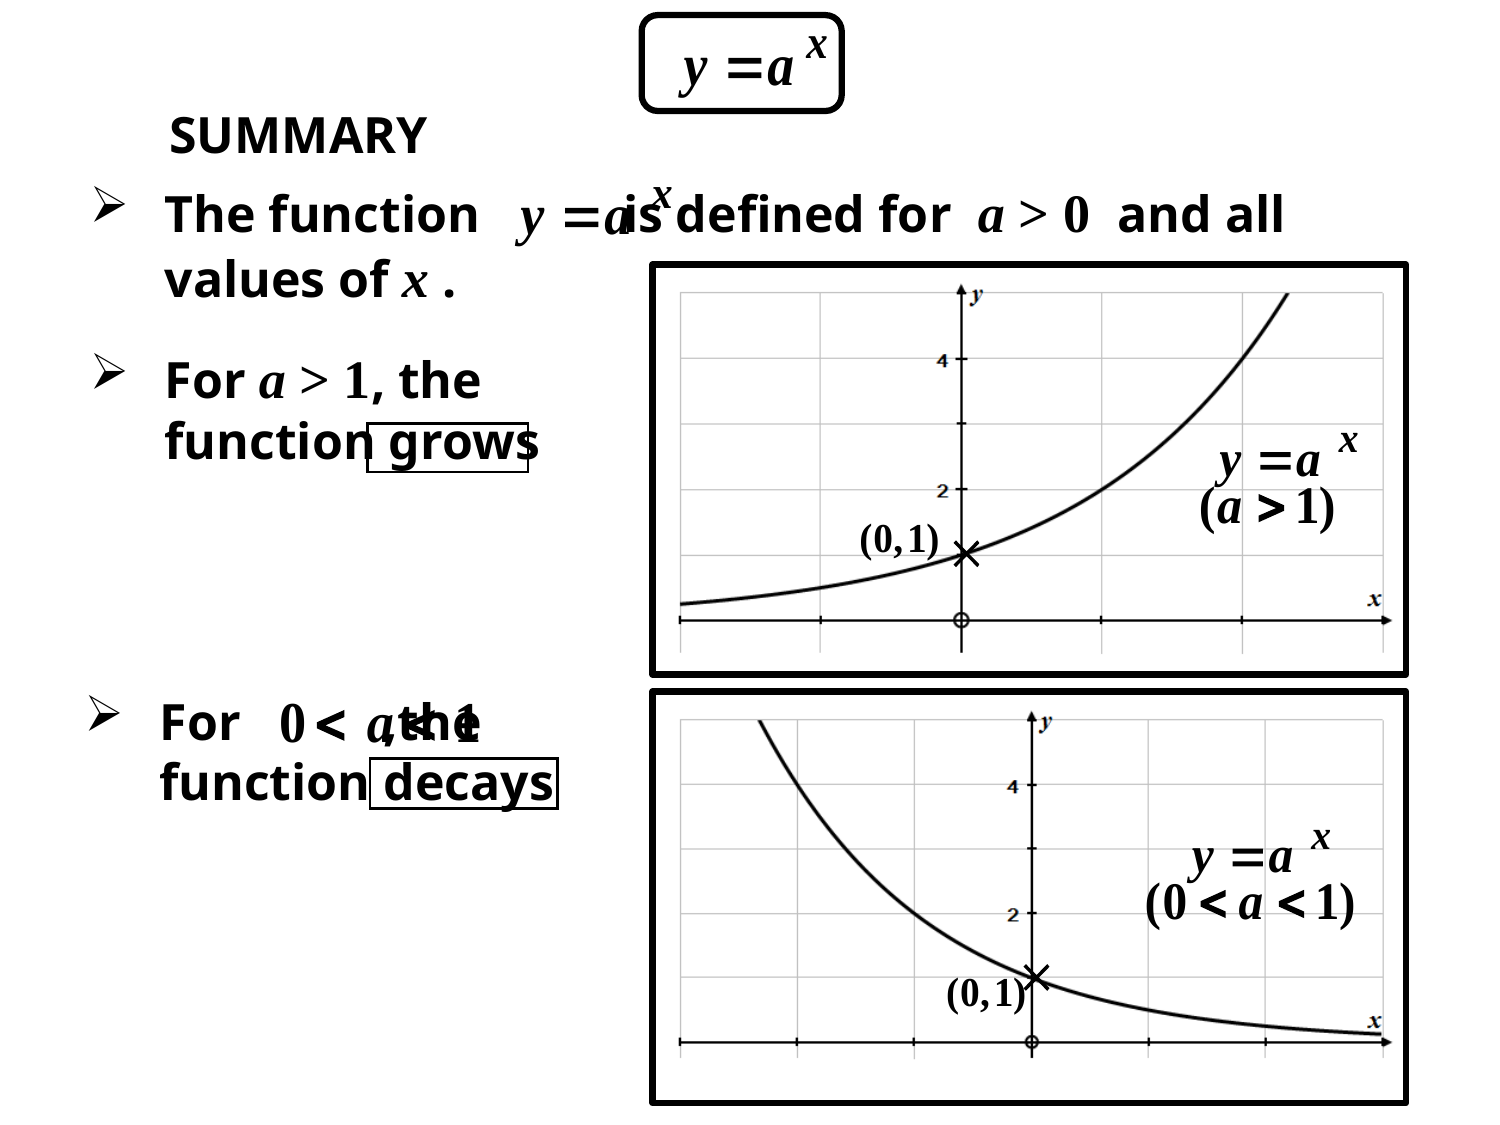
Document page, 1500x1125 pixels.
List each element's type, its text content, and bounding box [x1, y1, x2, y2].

picture [655, 694, 1404, 1101]
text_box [1136, 805, 1364, 943]
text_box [1191, 408, 1367, 547]
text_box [852, 515, 980, 572]
text_box SUMMARY [154, 95, 448, 158]
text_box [69, 682, 658, 819]
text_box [74, 337, 582, 480]
picture [655, 317, 1404, 672]
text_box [74, 159, 1438, 317]
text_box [939, 959, 1050, 1025]
